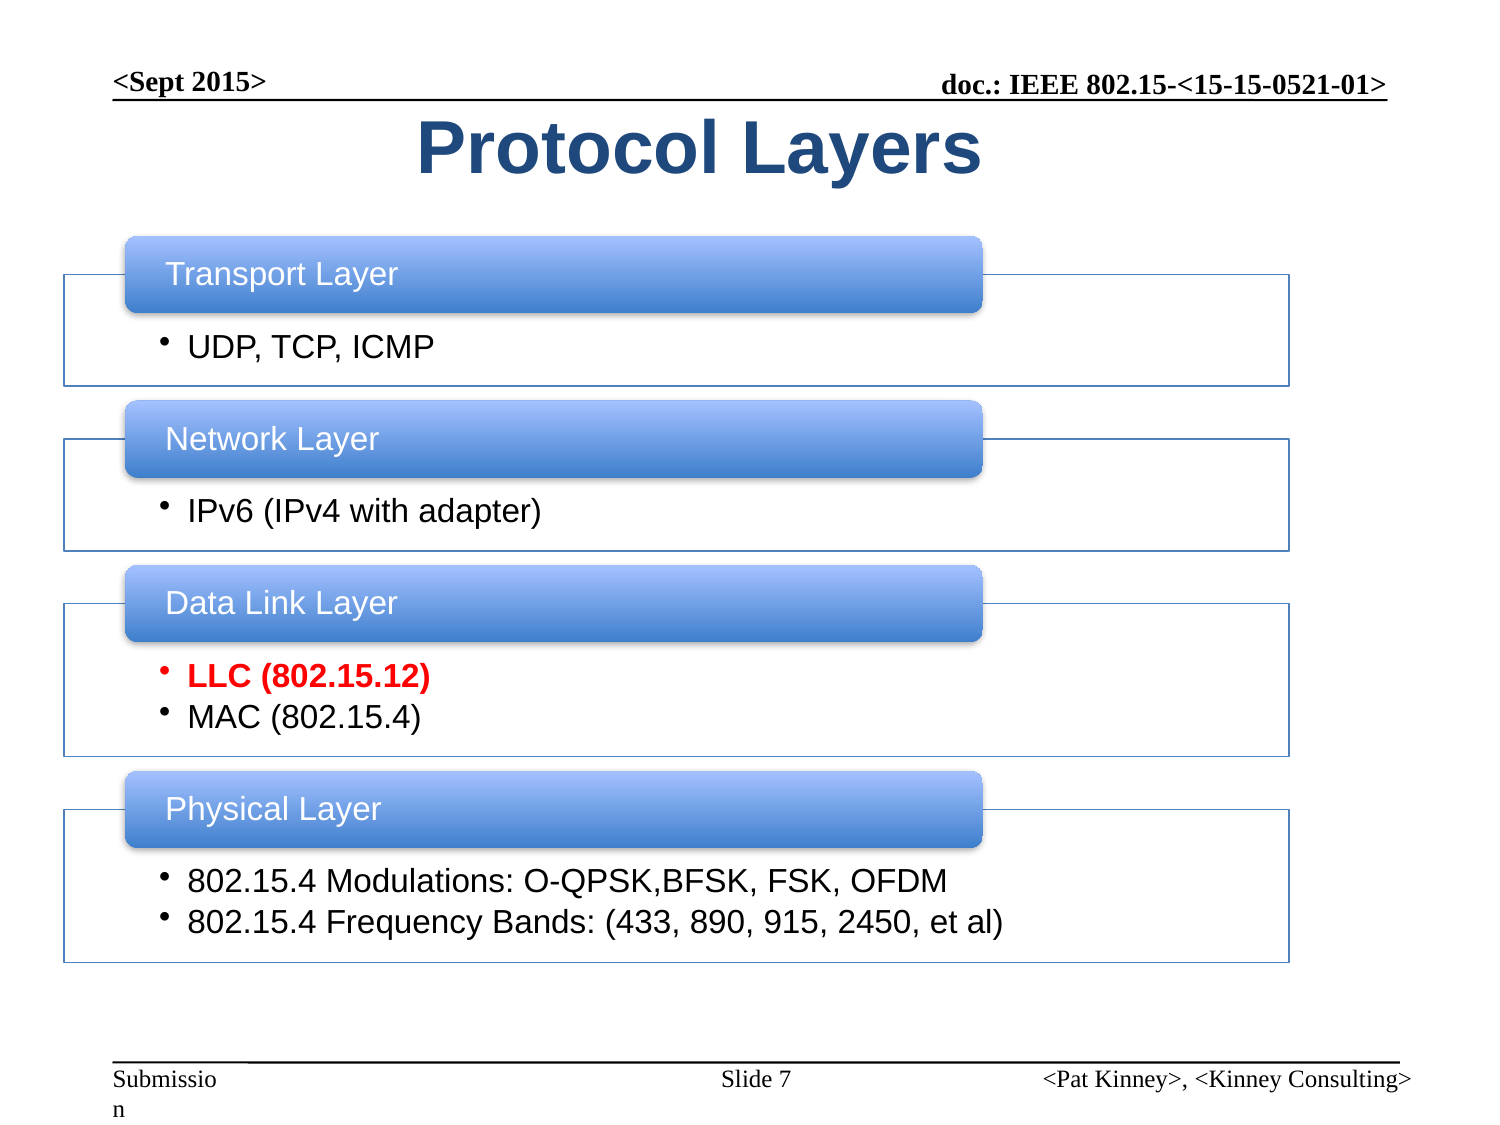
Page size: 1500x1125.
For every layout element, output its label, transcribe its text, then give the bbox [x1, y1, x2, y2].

title Protocol Layers [62, 75, 1338, 213]
slide_number Slide 7 [712, 1062, 800, 1093]
footer <Pat Kinney>, <Kinney Consulting> [900, 1062, 1413, 1093]
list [63, 227, 1290, 971]
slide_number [112, 62, 375, 98]
